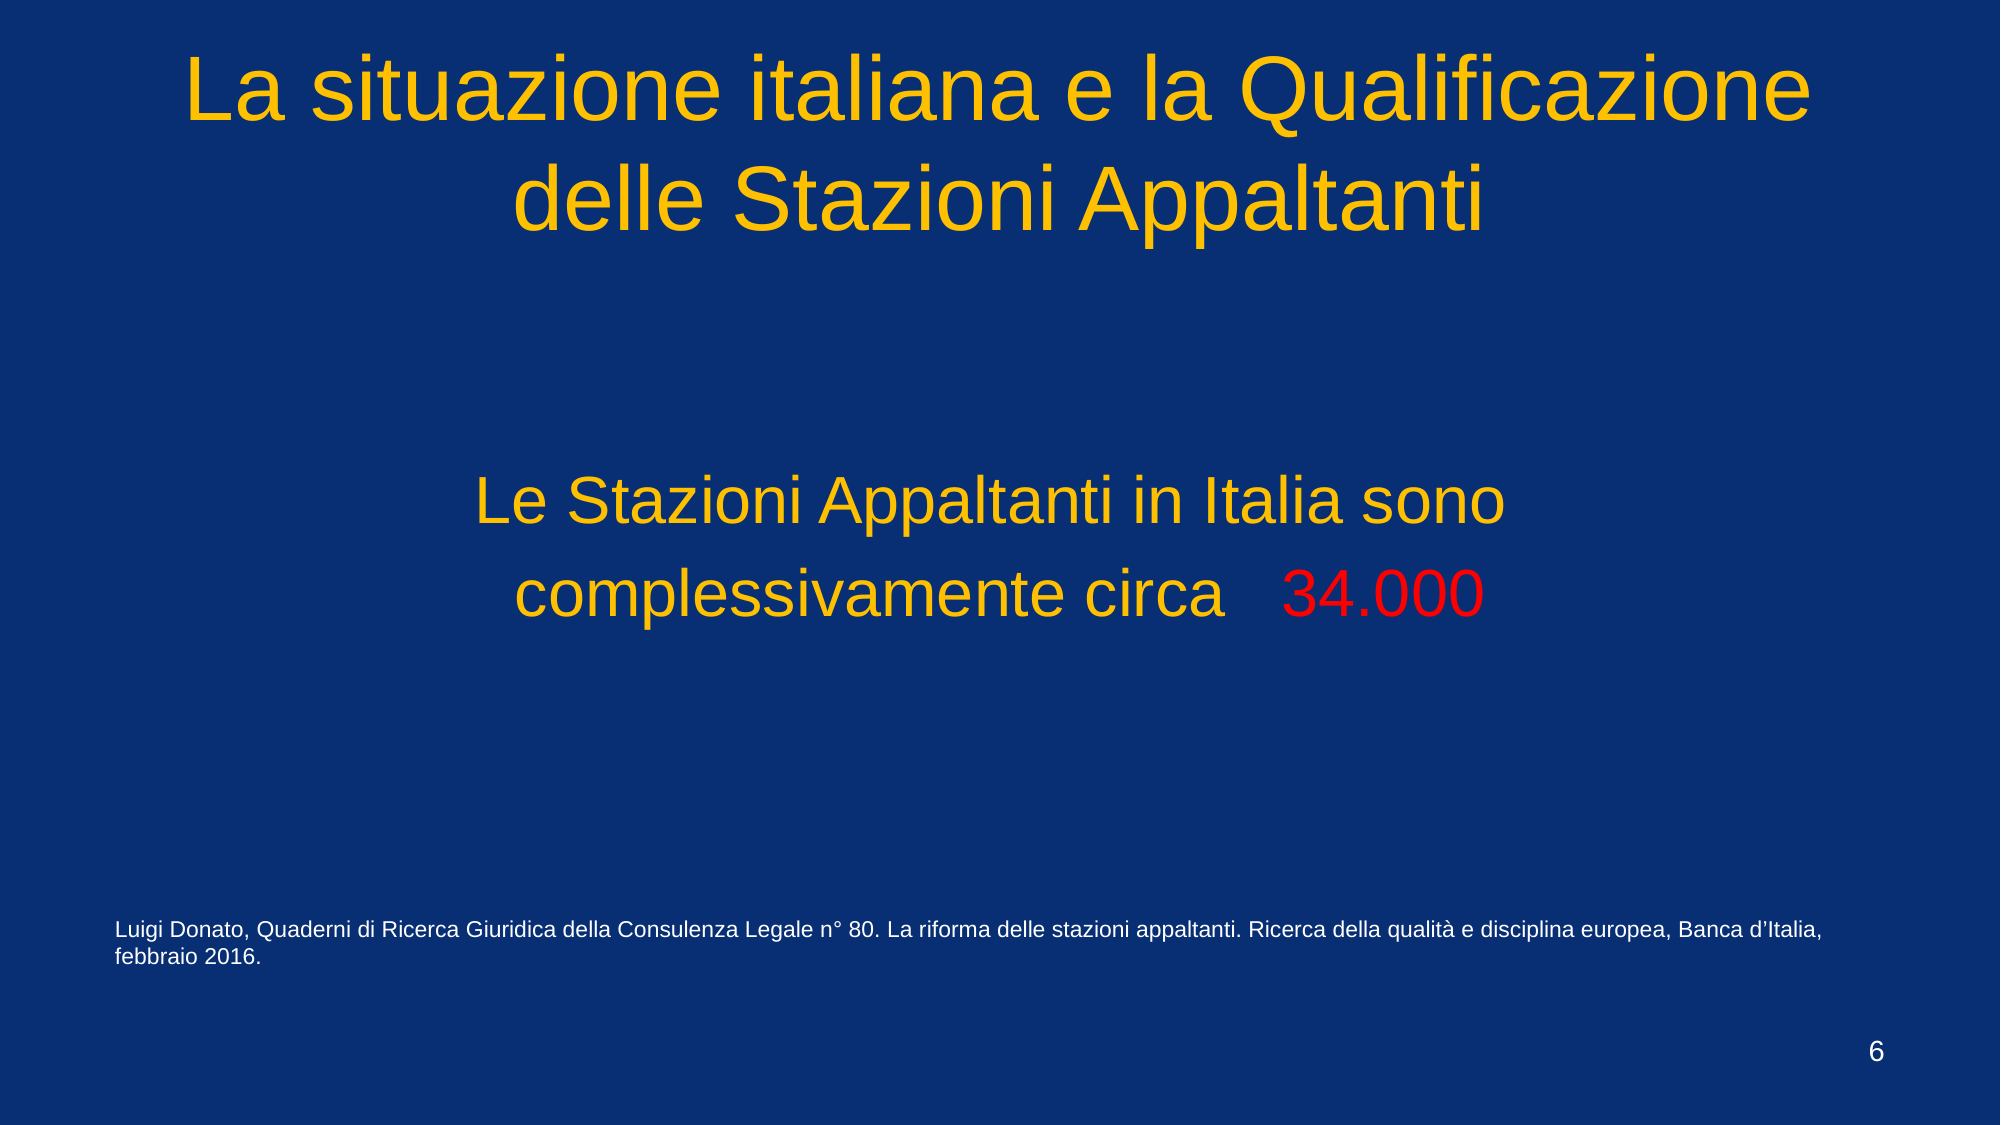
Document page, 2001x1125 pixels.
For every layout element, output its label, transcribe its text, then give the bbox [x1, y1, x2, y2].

list Le Stazioni Appaltanti in Italia sono complessivamente circa 34.000 Luigi Donato, Quaderni di Ricerca Giuridica della Consulenza Legale n° 80. La riforma delle stazioni appaltanti. Ricerca della qualità e disciplina europea, Banca d’Italia, febbraio 2016. [99, 262, 1900, 1005]
title La situazione italiana e la Qualificazione delle Stazioni Appaltanti [99, 45, 1900, 233]
slide_number 6 [1433, 1024, 1901, 1103]
